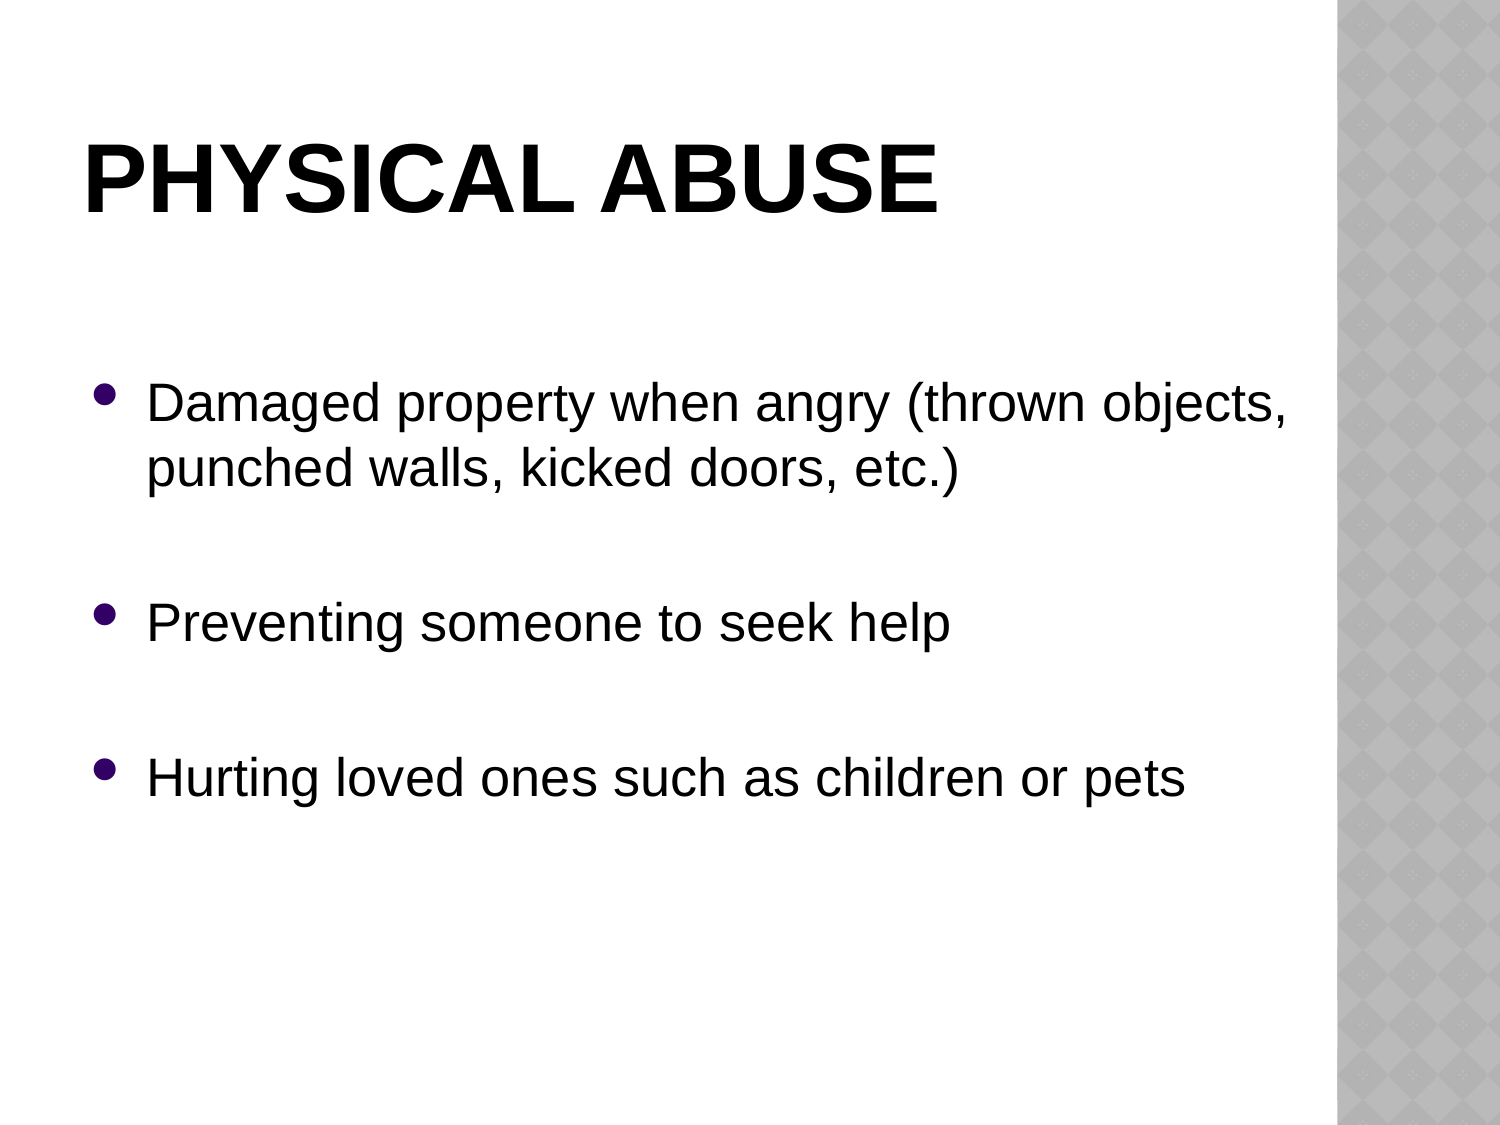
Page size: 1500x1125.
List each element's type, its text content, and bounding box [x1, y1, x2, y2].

list Damaged property when angry (thrown objects, punched walls, kicked doors, etc.) Preventing someone to seek help Hurting loved ones such as children or pets [75, 282, 1425, 1006]
title Physical Abuse [75, 20, 1313, 233]
